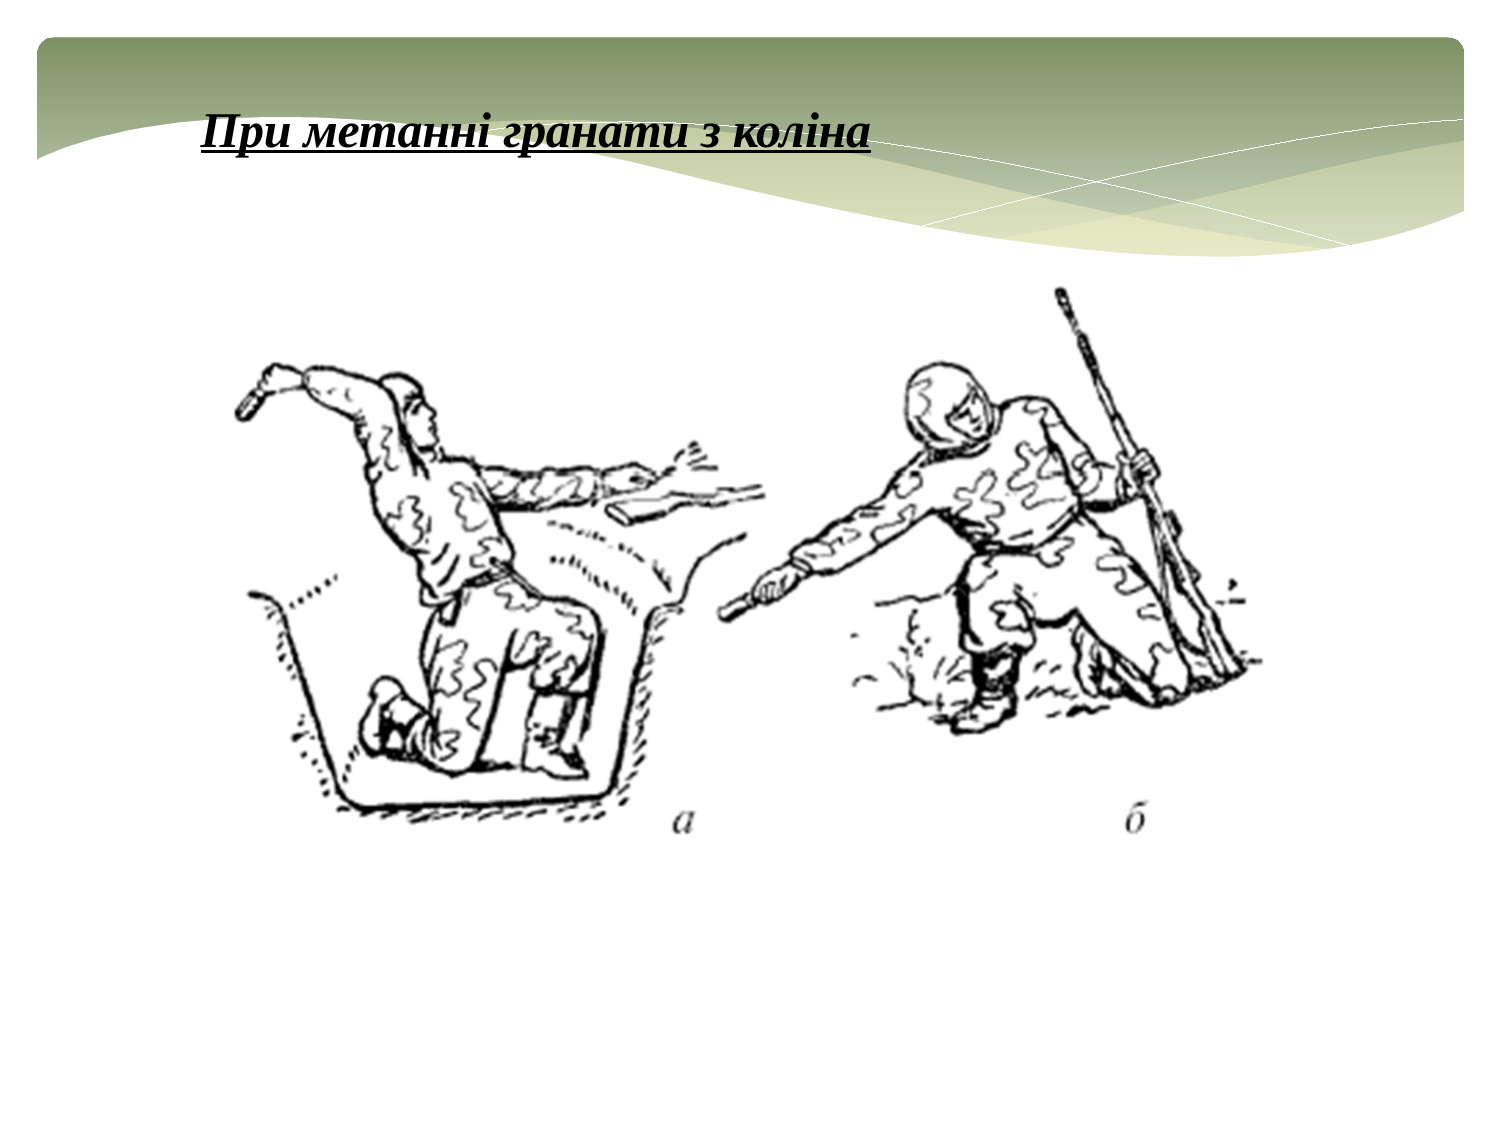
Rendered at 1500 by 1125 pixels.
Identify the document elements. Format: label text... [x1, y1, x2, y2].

picture [224, 269, 1276, 856]
text_box При метанні гранати з коліна [185, 89, 899, 165]
